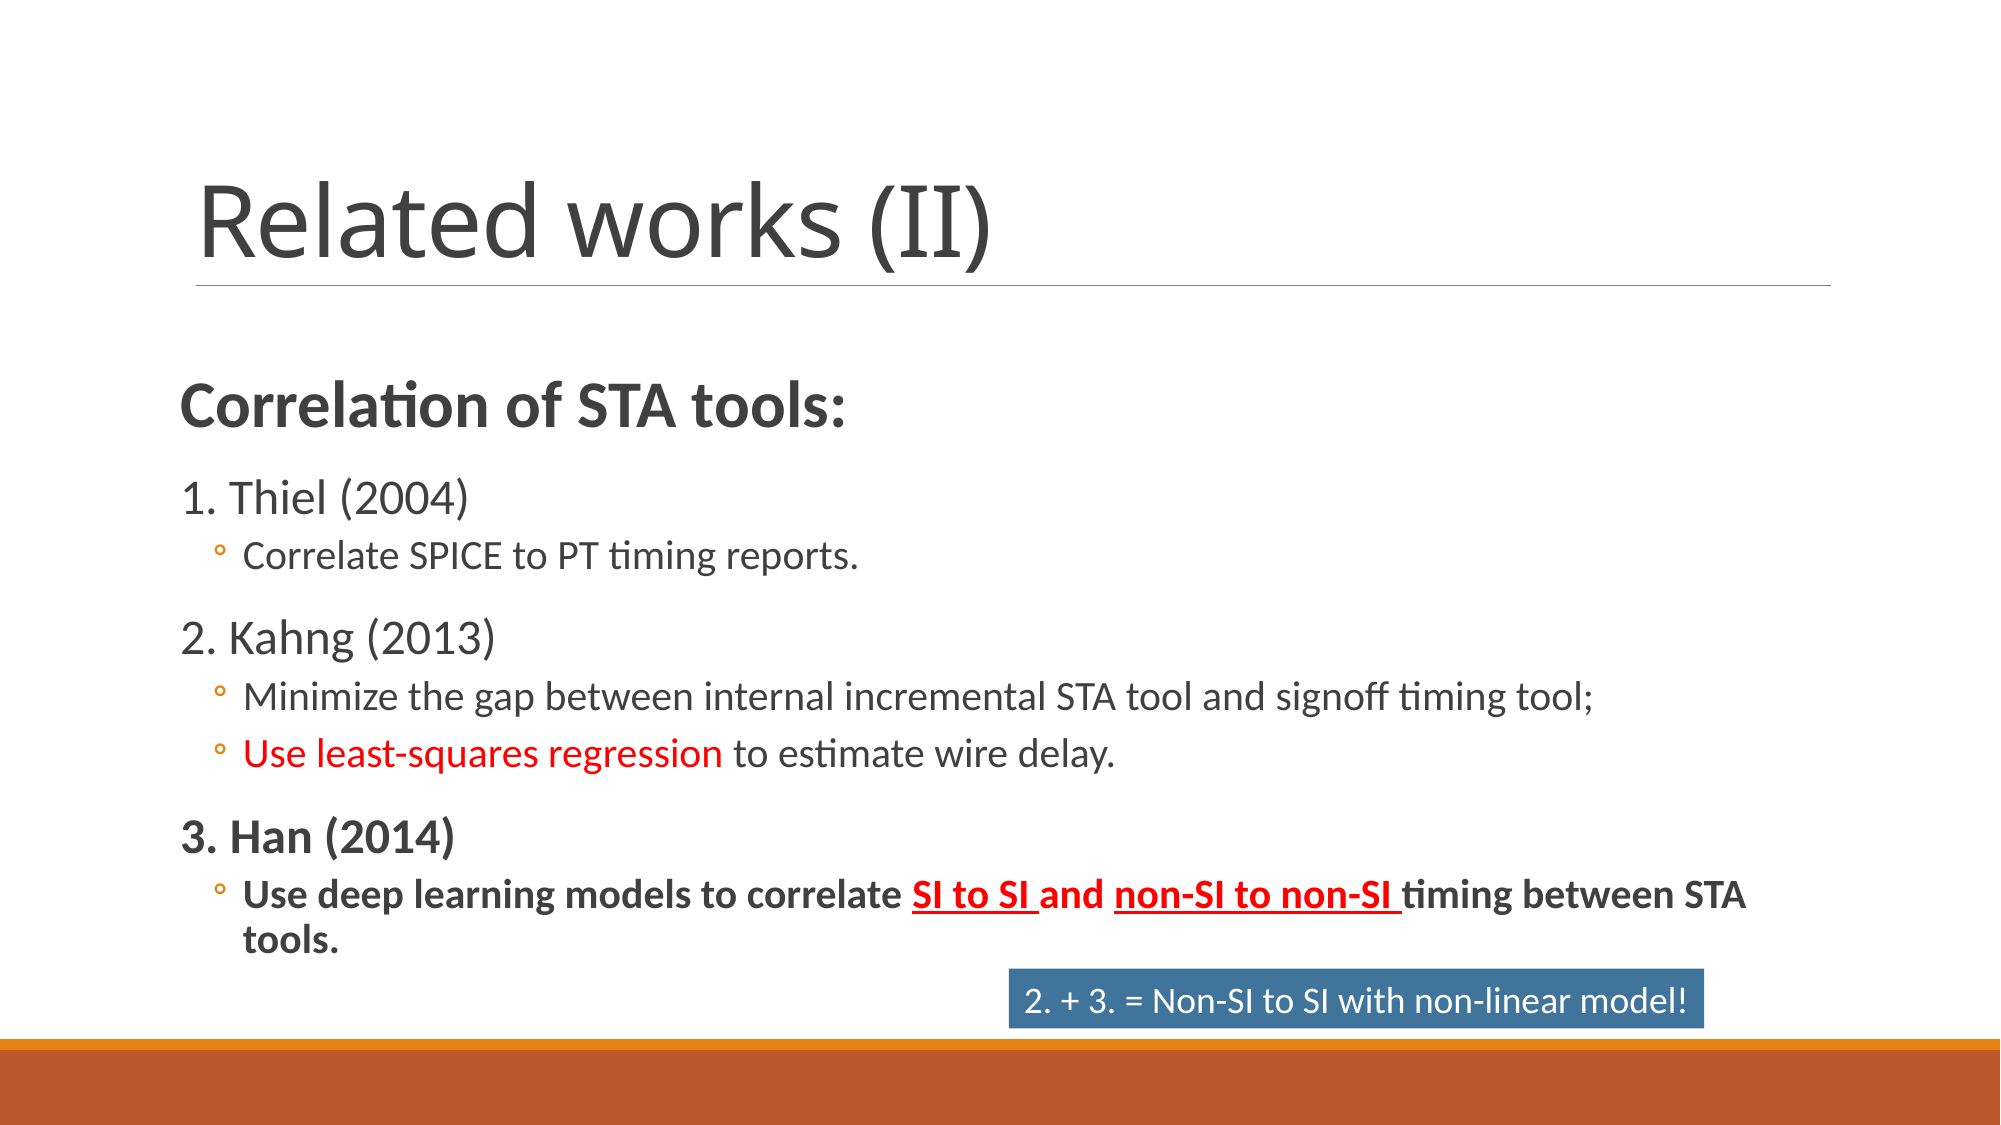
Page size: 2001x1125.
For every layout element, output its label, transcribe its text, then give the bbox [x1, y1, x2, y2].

text_box 2. + 3. = Non-SI to SI with non-linear model! [1008, 968, 1705, 1029]
text_box Correlation of STA tools: 1. Thiel (2004) Correlate SPICE to PT timing reports. 2. Kahng (2013) Minimize the gap between internal incremental STA tool and signoff timing tool; Use least-squares regression to estimate wire delay. 3. Han (2014) Use deep learning models to correlate SI to SI and non-SI to non-SI timing between STA tools. [179, 362, 1830, 1030]
title Related works (II) [180, 47, 1830, 285]
